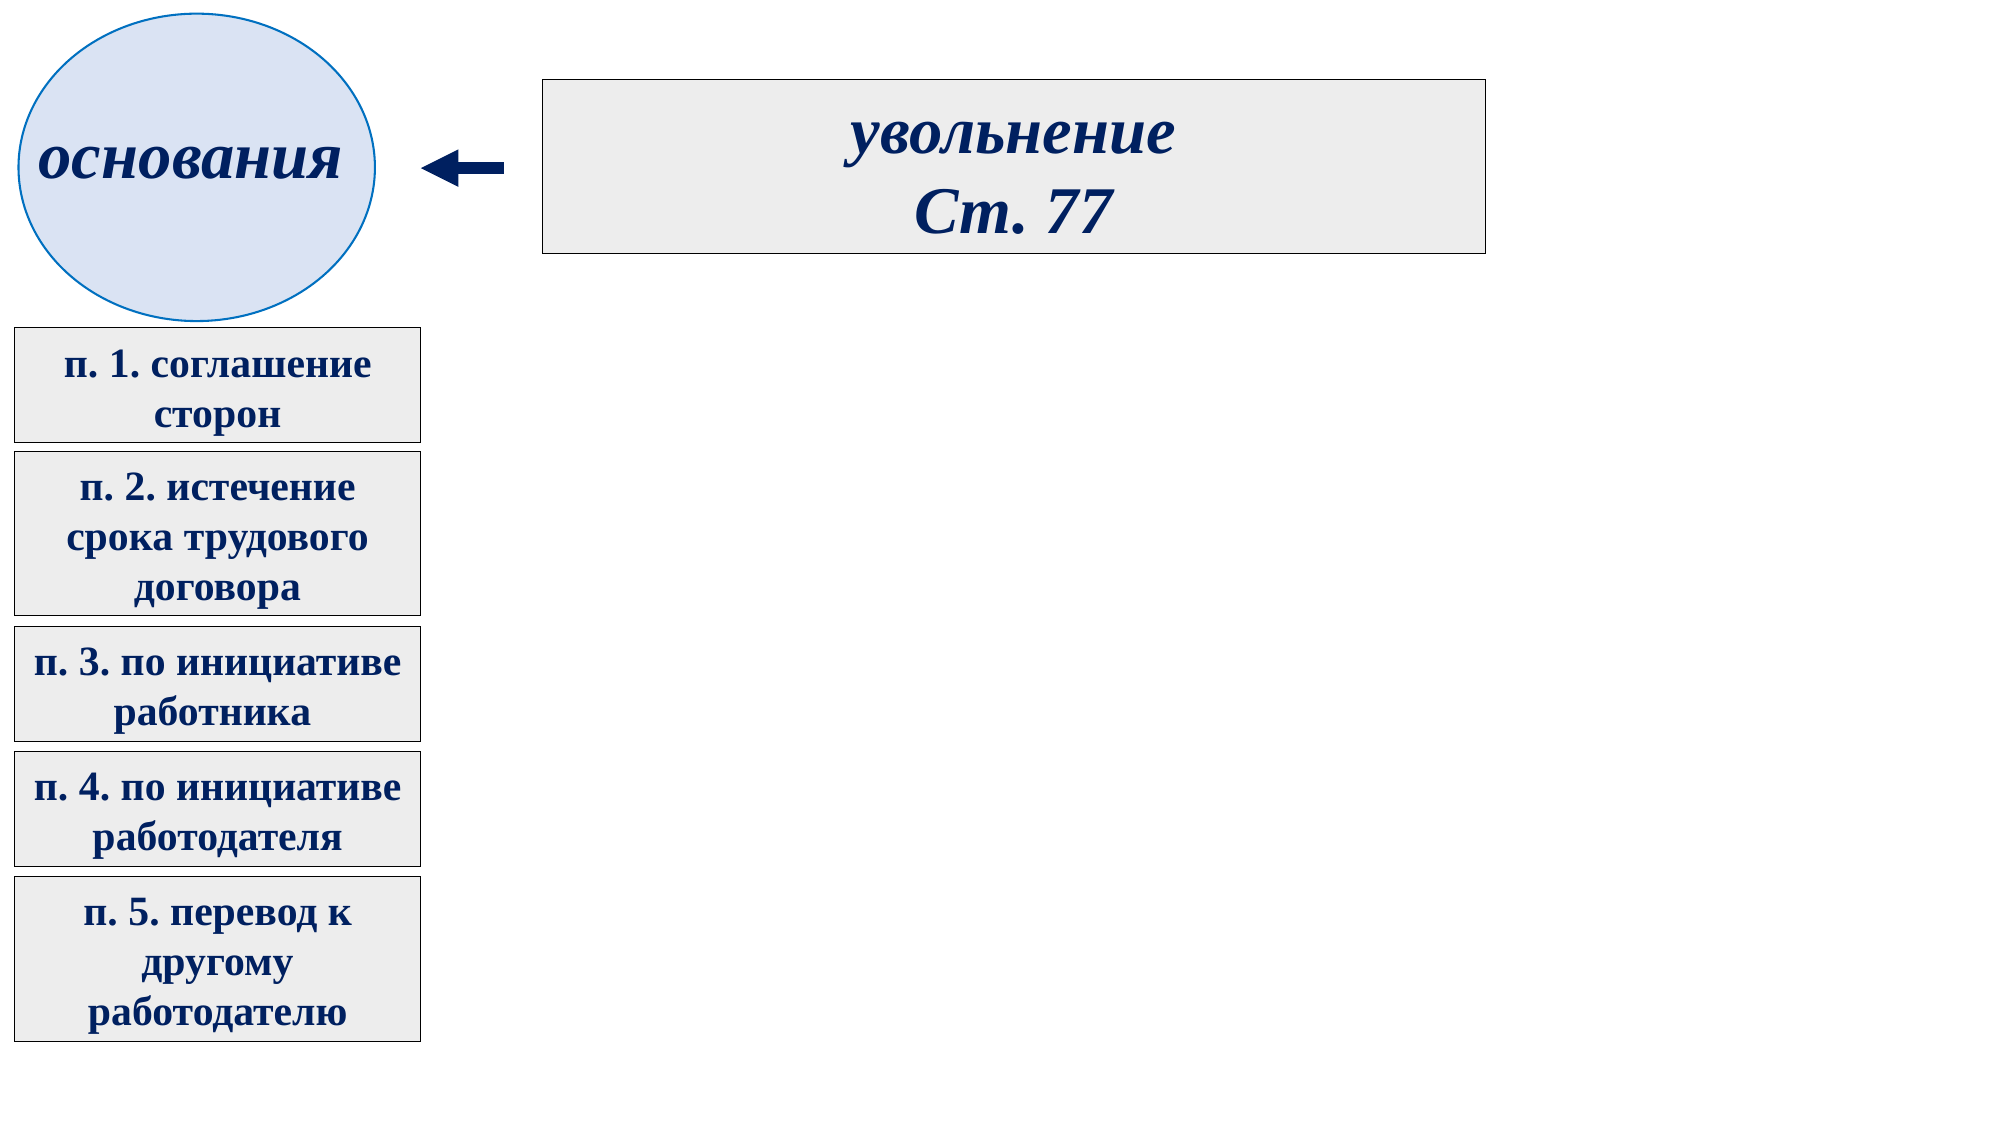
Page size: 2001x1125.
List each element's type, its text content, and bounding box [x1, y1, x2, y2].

text_box [33, 12, 361, 104]
text_box [21, 199, 373, 323]
text_box п. 2. истечение срока трудового договора [14, 451, 421, 616]
text_box п. 3. по инициативе работника [14, 626, 421, 742]
text_box п. 5. перевод к другому работодателю [14, 876, 421, 1042]
text_box п. 1. соглашение сторон [14, 327, 421, 443]
text_box п. 4. по инициативе работодателя [14, 751, 421, 867]
text_box увольнение Ст. 77 [542, 79, 1486, 254]
text_box основания [0, 104, 389, 199]
